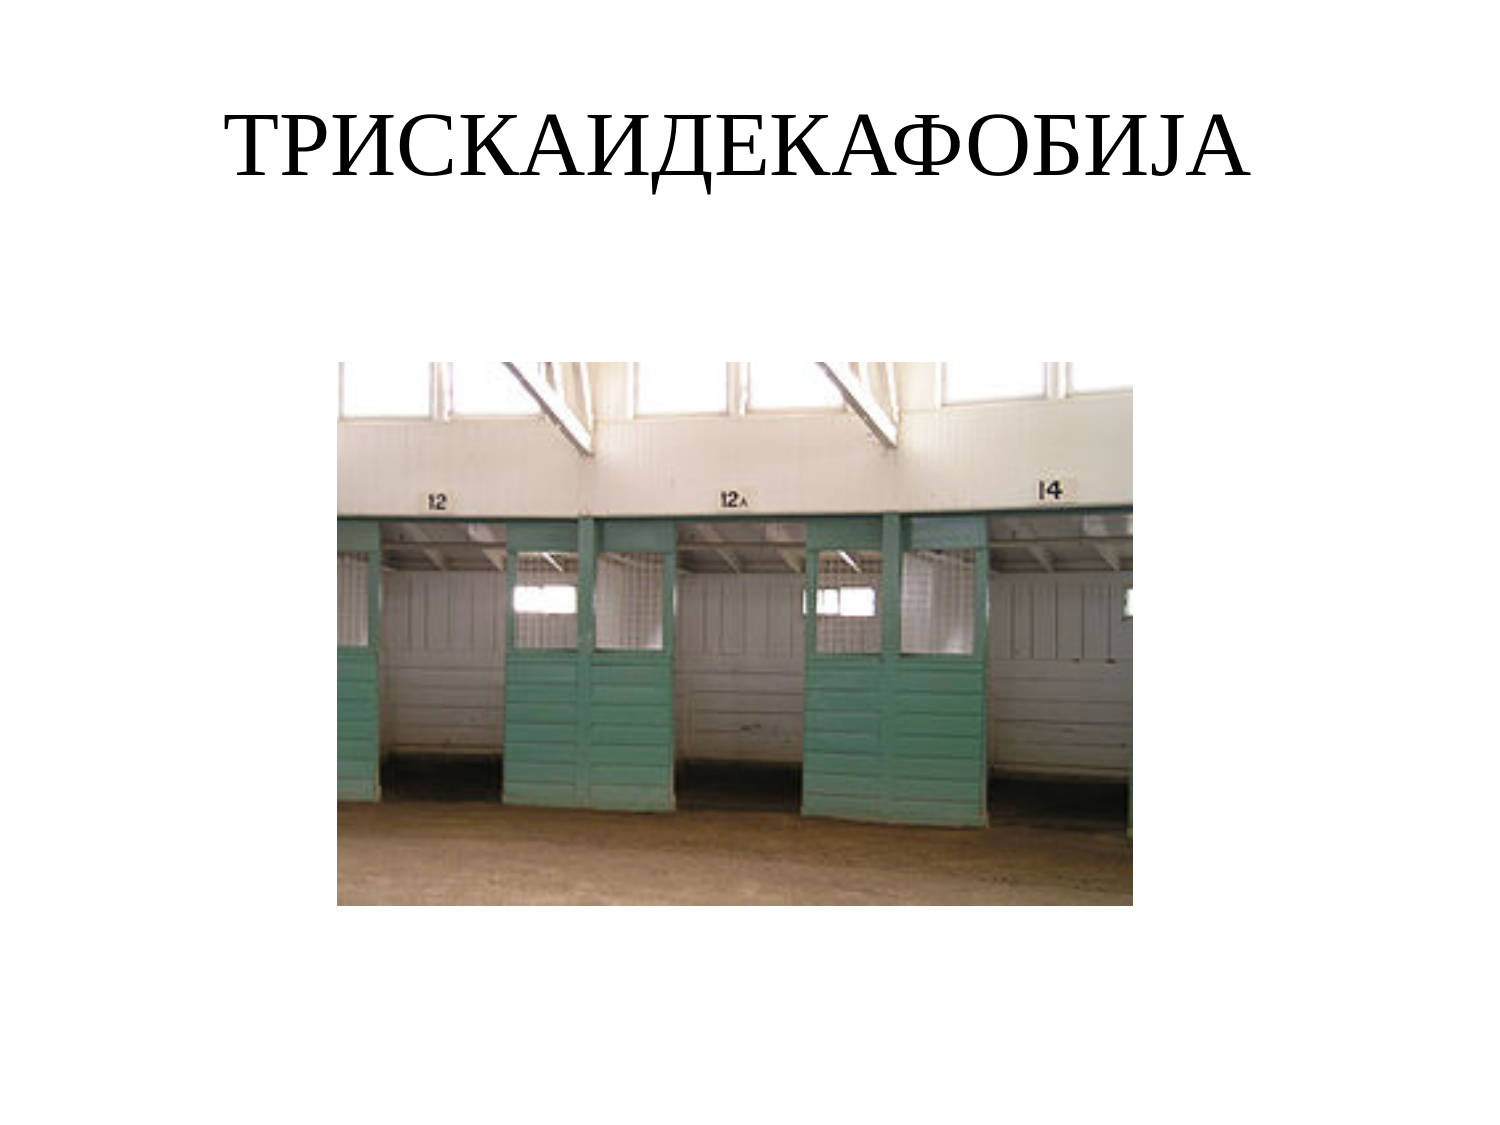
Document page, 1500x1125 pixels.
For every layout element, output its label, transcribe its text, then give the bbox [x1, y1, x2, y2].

title ТРИСКАИДЕКАФОБИЈА [75, 45, 1425, 233]
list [337, 362, 1133, 906]
